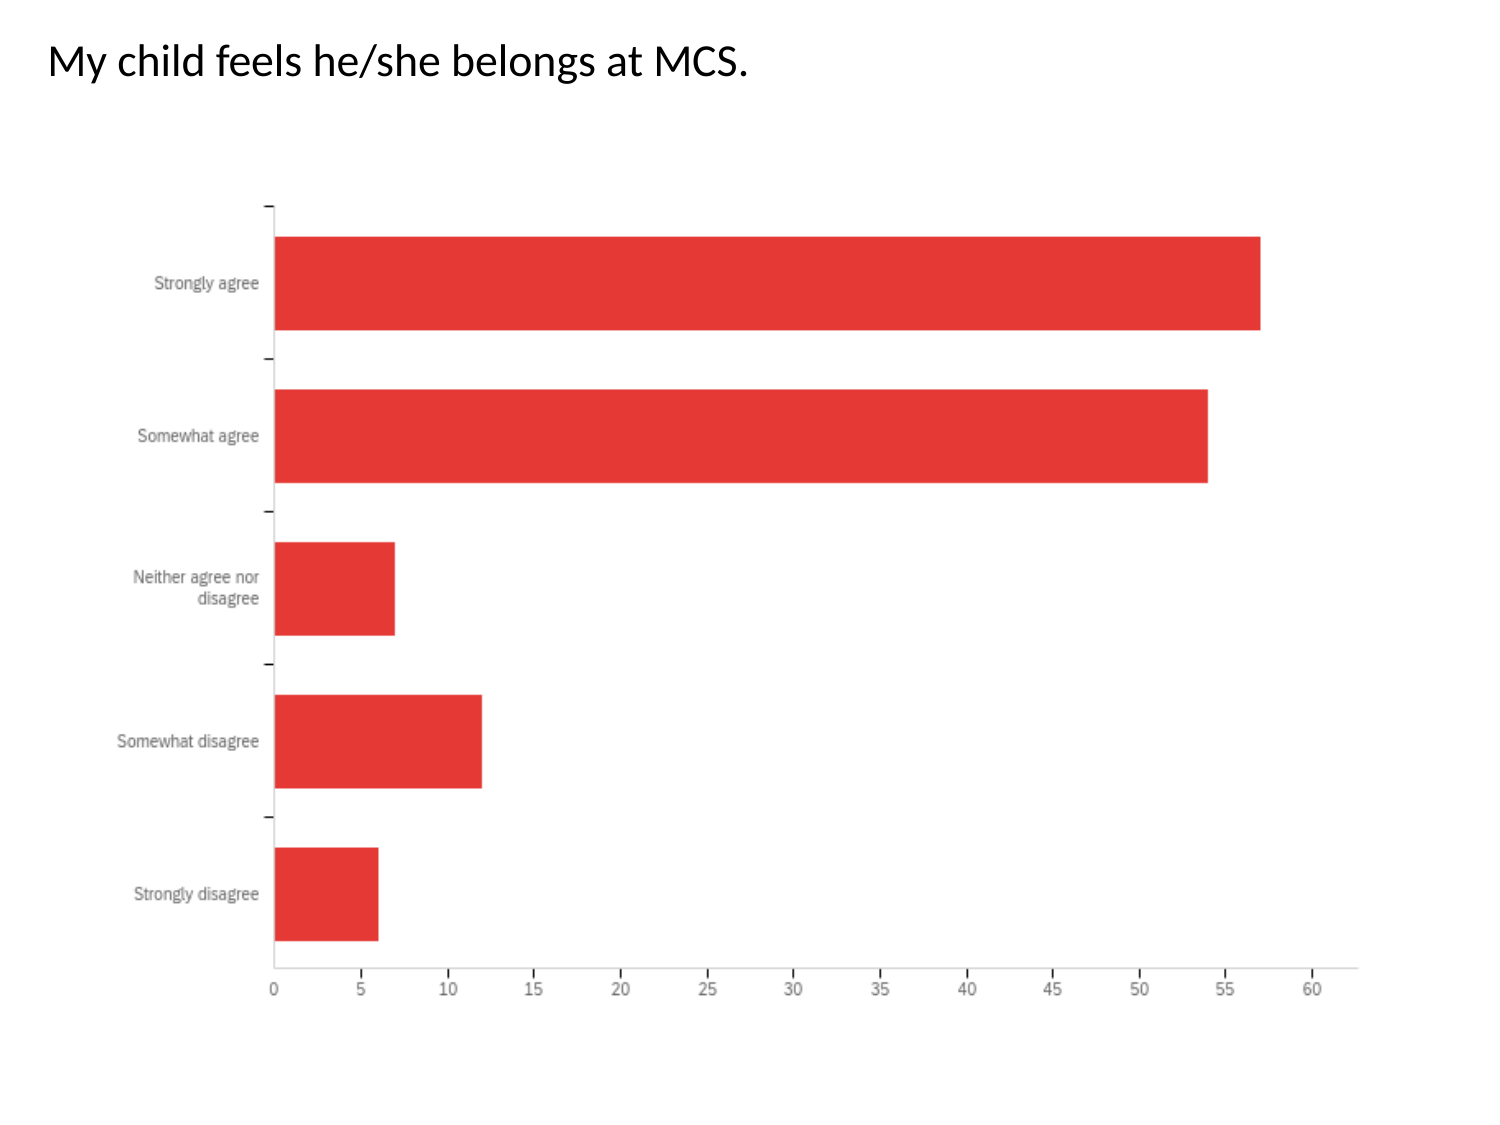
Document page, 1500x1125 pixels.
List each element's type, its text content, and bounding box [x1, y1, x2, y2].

text_box My child feels he/she belongs at MCS. [32, 22, 1383, 84]
picture [93, 196, 1407, 1018]
